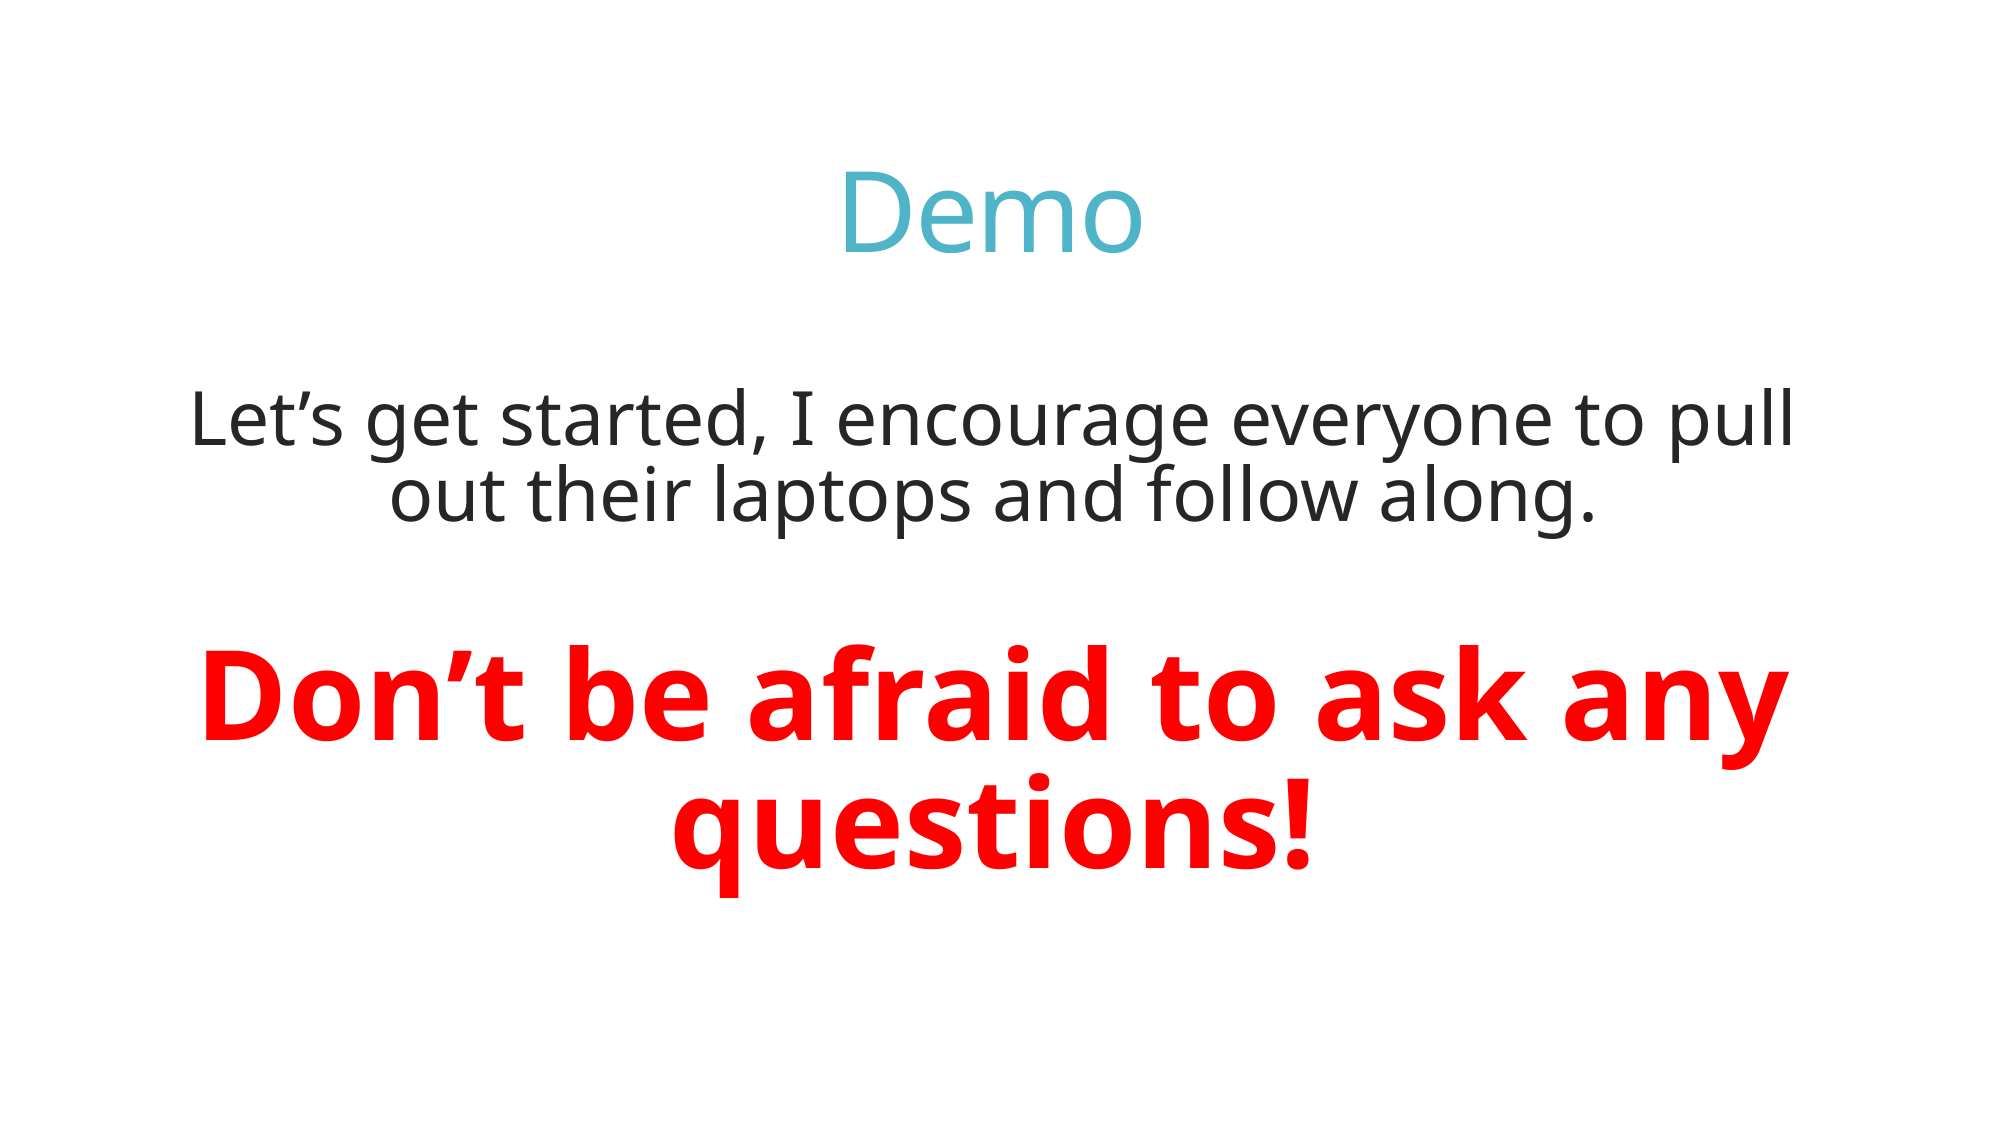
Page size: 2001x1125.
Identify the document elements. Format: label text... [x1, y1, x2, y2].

list Let’s get started, I encourage everyone to pull out their laptops and follow along. Don’t be afraid to ask any questions! [111, 329, 1876, 948]
title Demo [107, 81, 1875, 354]
